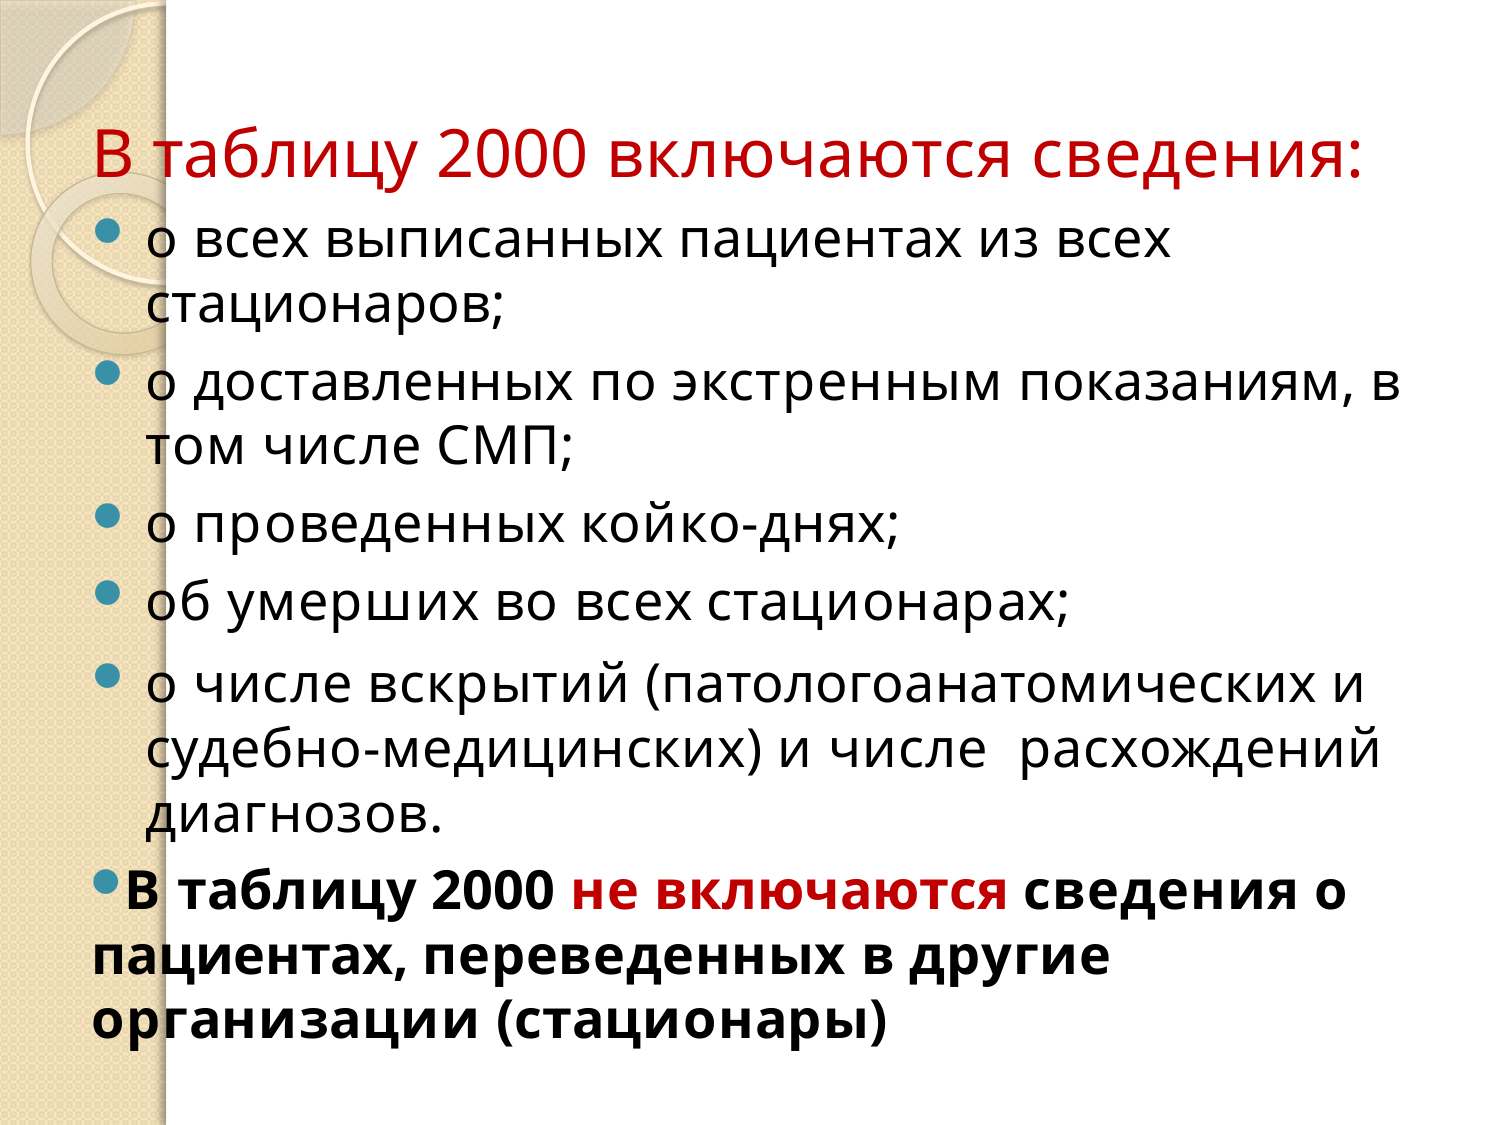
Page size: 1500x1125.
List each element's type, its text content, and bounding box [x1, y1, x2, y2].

list о всех выписанных пациентах из всех стационаров; о доставленных по экстренным показаниям, в том числе СМП; о проведенных койко-днях; об умерших во всех стационарах; о числе вскрытий (патологоанатомических и судебно-медицинских) и числе расхождений диагнозов. В таблицу 2000 не включаются сведения о пациентах, переведенных в другие организации (стационары) [75, 196, 1425, 1063]
title В таблицу 2000 включаются сведения: [76, 90, 1427, 211]
